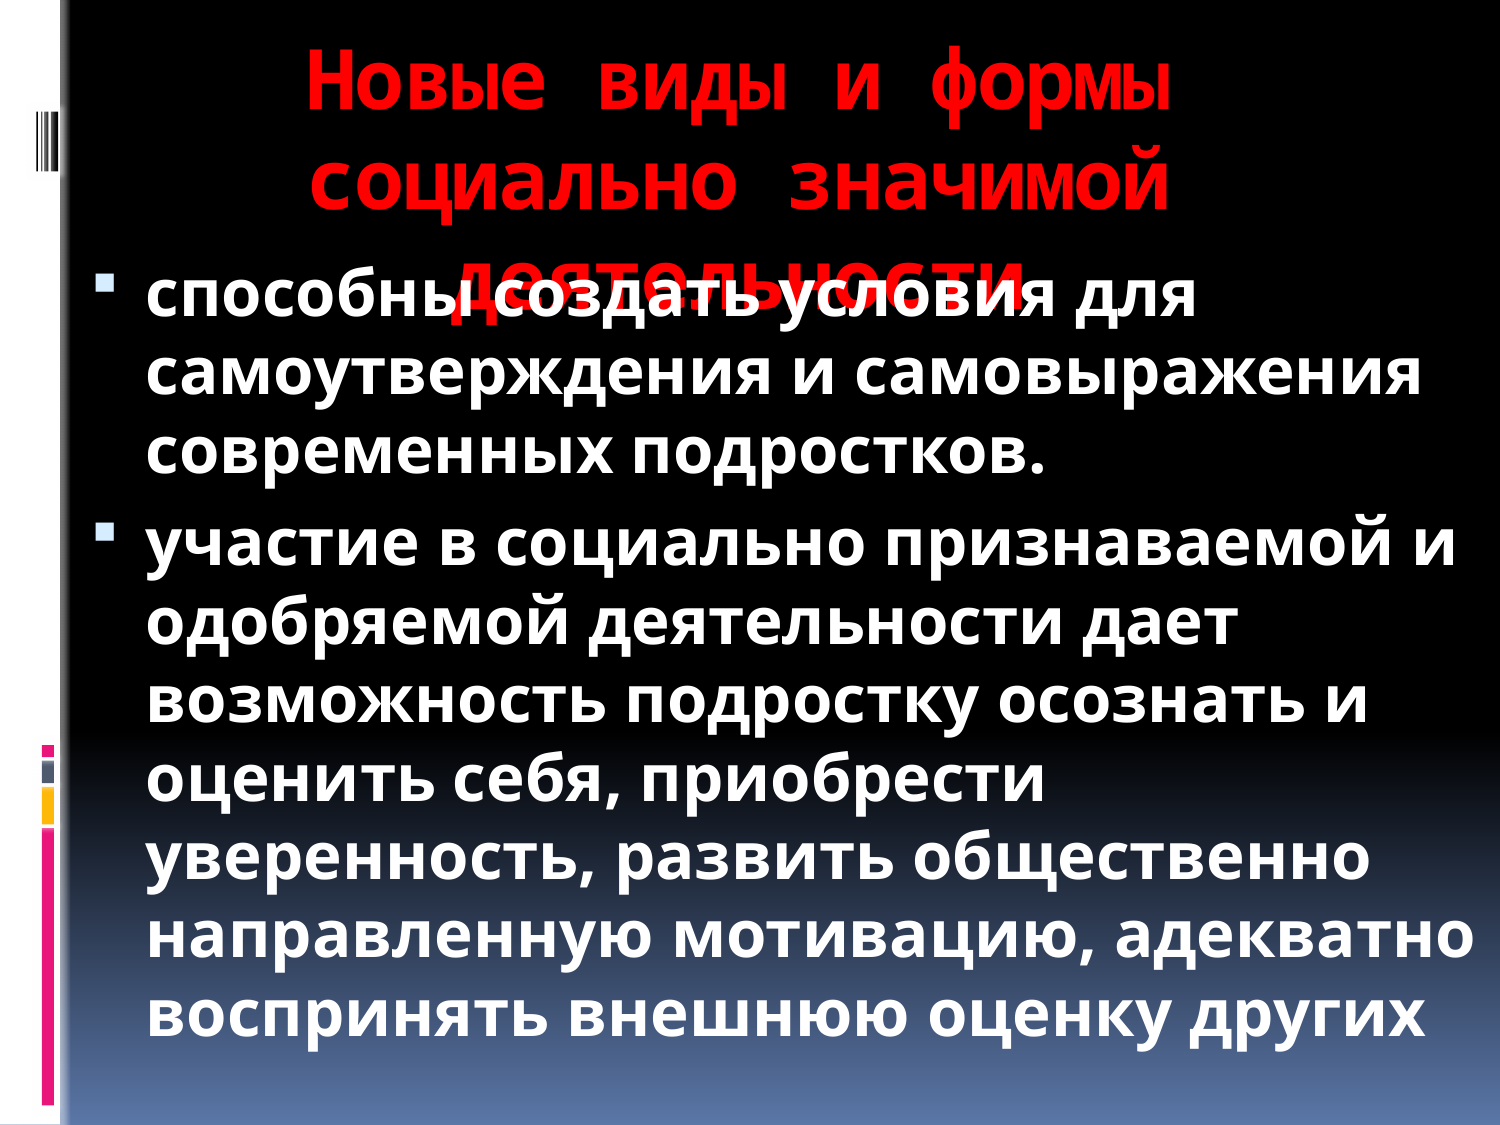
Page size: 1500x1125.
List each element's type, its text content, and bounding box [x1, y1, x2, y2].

title Новые виды и формы социально значимой деятельности [100, 19, 1376, 170]
list способны создать условия для самоутверждения и самовыражения современных подростков. участие в социально признаваемой и одобряемой деятельности дает возможность подростку осознать и оценить себя, приобрести уверенность, развить общественно направленную мотивацию, адекватно воспринять внешнюю оценку других [64, 243, 1500, 1125]
